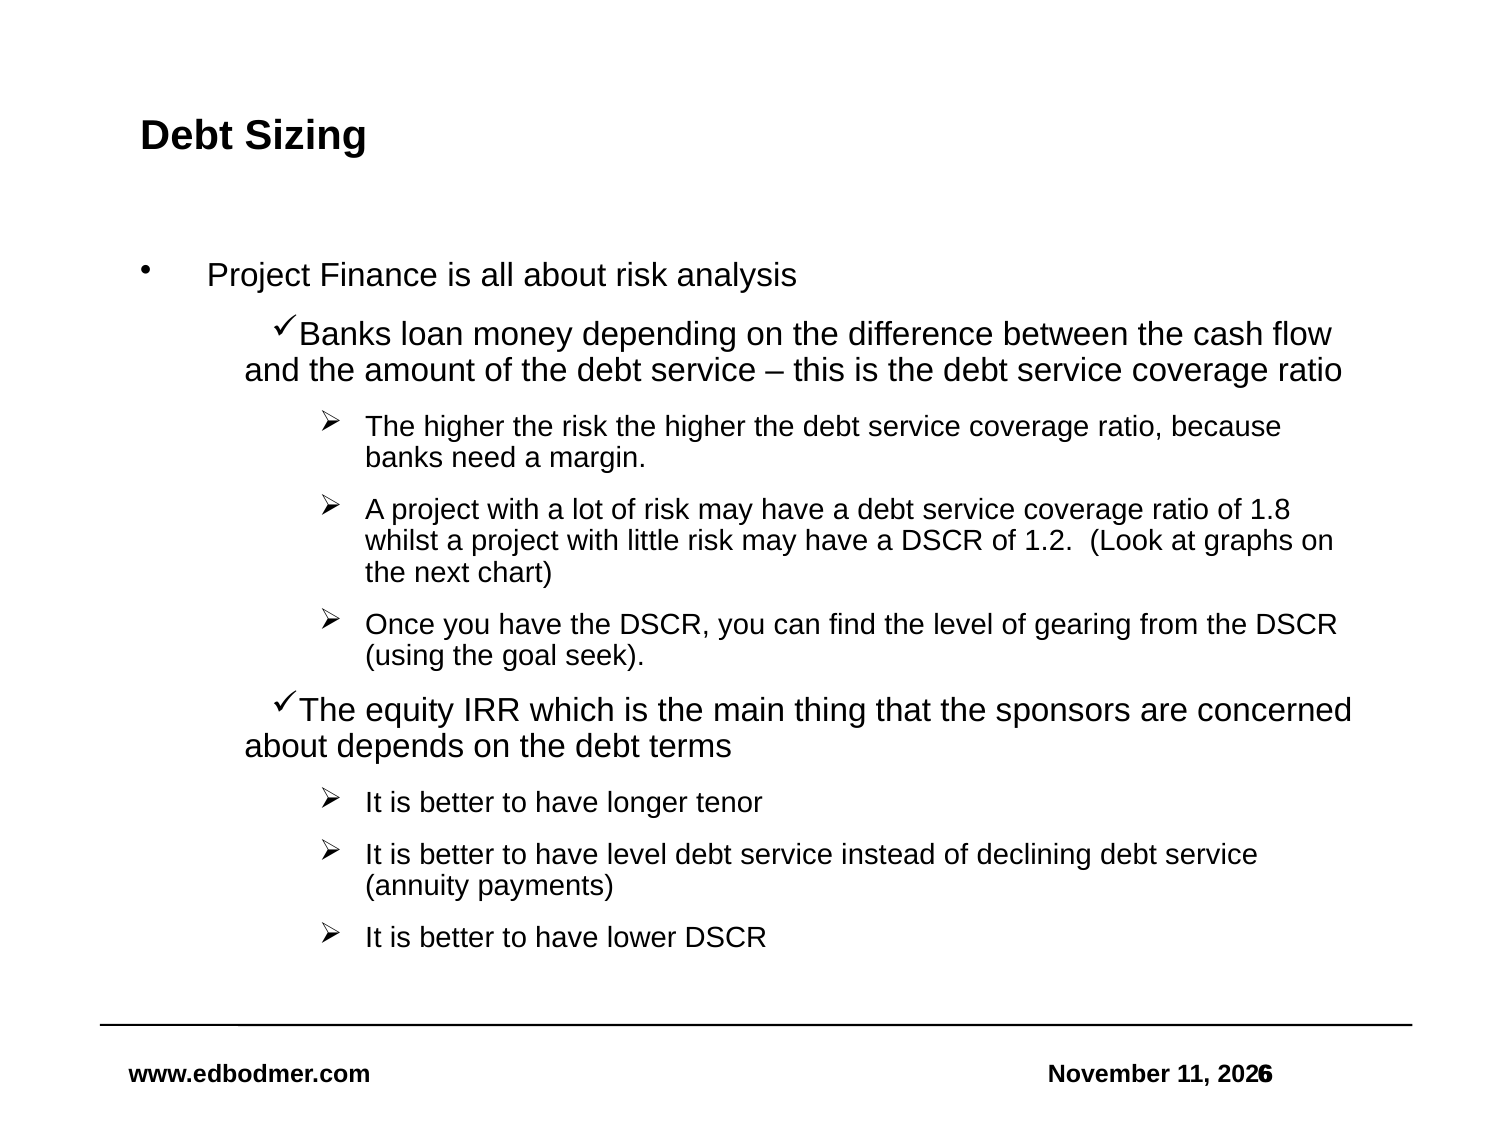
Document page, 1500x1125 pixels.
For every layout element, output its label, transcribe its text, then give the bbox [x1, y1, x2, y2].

list Project Finance is all about risk analysis Banks loan money depending on the difference between the cash flow and the amount of the debt service – this is the debt service coverage ratio The higher the risk the higher the debt service coverage ratio, because banks need a margin. A project with a lot of risk may have a debt service coverage ratio of 1.8 whilst a project with little risk may have a DSCR of 1.2. (Look at graphs on the next chart) Once you have the DSCR, you can find the level of gearing from the DSCR (using the goal seek). The equity IRR which is the main thing that the sponsors are concerned about depends on the debt terms It is better to have longer tenor It is better to have level debt service instead of declining debt service (annuity payments) It is better to have lower DSCR [124, 249, 1376, 1001]
title Debt Sizing [124, 99, 1288, 226]
